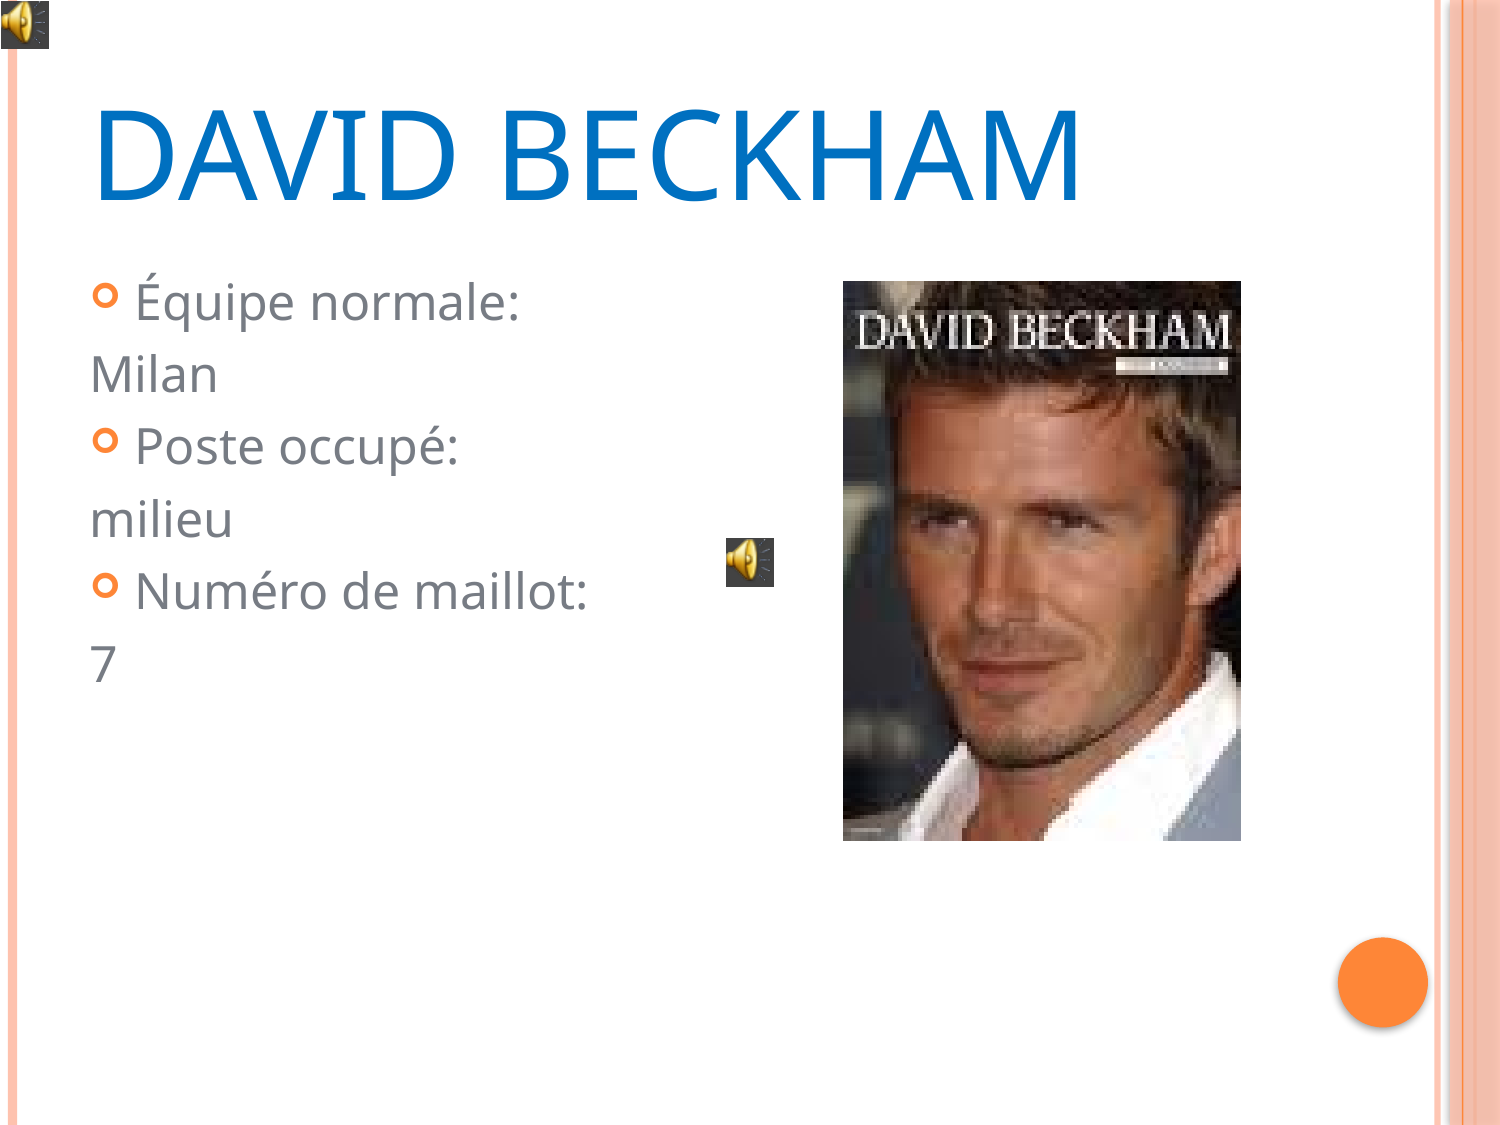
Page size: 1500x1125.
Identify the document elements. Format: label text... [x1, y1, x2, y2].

picture [724, 536, 776, 589]
list Équipe normale: Milan Poste occupé: milieu Numéro de maillot: 7 [75, 262, 1300, 1062]
picture [0, 0, 51, 51]
title David Beckham [75, 45, 1300, 233]
picture [843, 280, 1242, 842]
